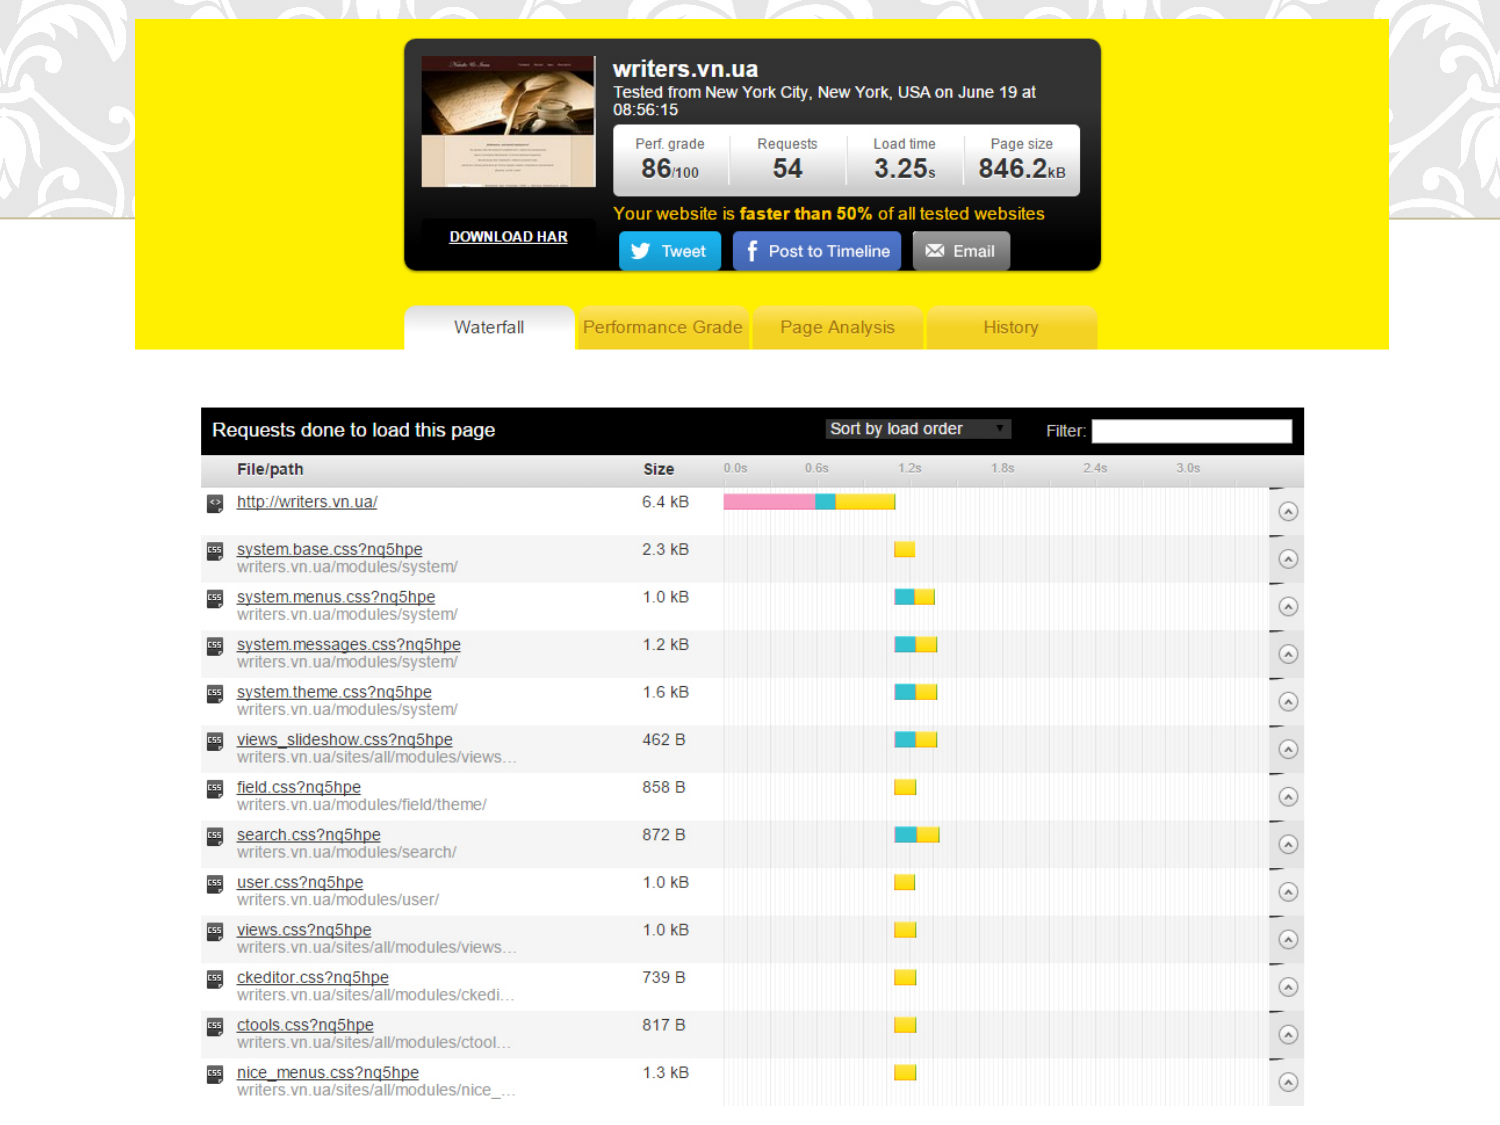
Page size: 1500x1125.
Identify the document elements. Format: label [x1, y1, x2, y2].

list [135, 18, 1389, 1107]
